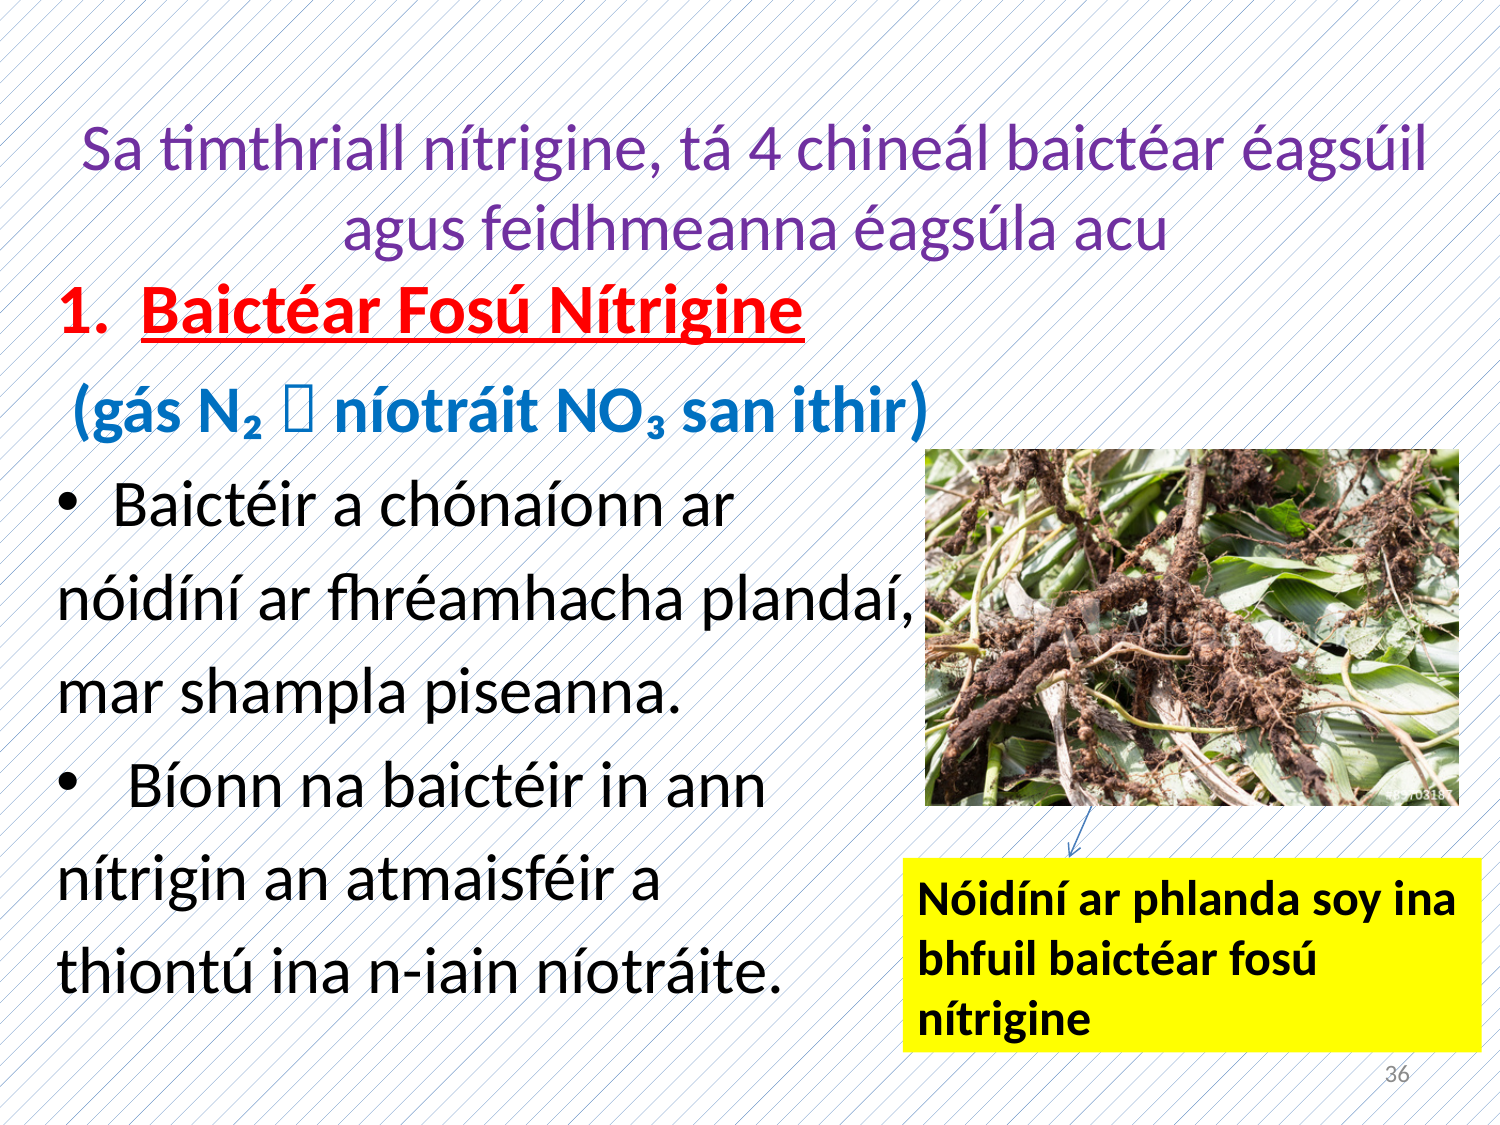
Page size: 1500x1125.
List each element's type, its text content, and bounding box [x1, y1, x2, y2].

slide_number 36 [1074, 1053, 1425, 1103]
picture [925, 449, 1459, 807]
text_box Nóidíní ar phlanda soy ina bhfuil baictéar fosú nítrigine [902, 857, 1482, 1053]
list Baictéar Fosú Nítrigine (gás N₂  níotráit NO₃ san ithir) Baictéir a chónaíonn ar nóidíní ar fhréamhacha plandaí, mar shampla piseanna. Bíonn na baictéir in ann nítrigin an atmaisféir a thiontú ina n-iain níotráite. [41, 255, 1337, 1125]
title Sa timthriall nítrigine, tá 4 chineál baictéar éagsúil agus feidhmeanna éagsúla acu [53, 90, 1459, 278]
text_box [1068, 813, 1193, 859]
